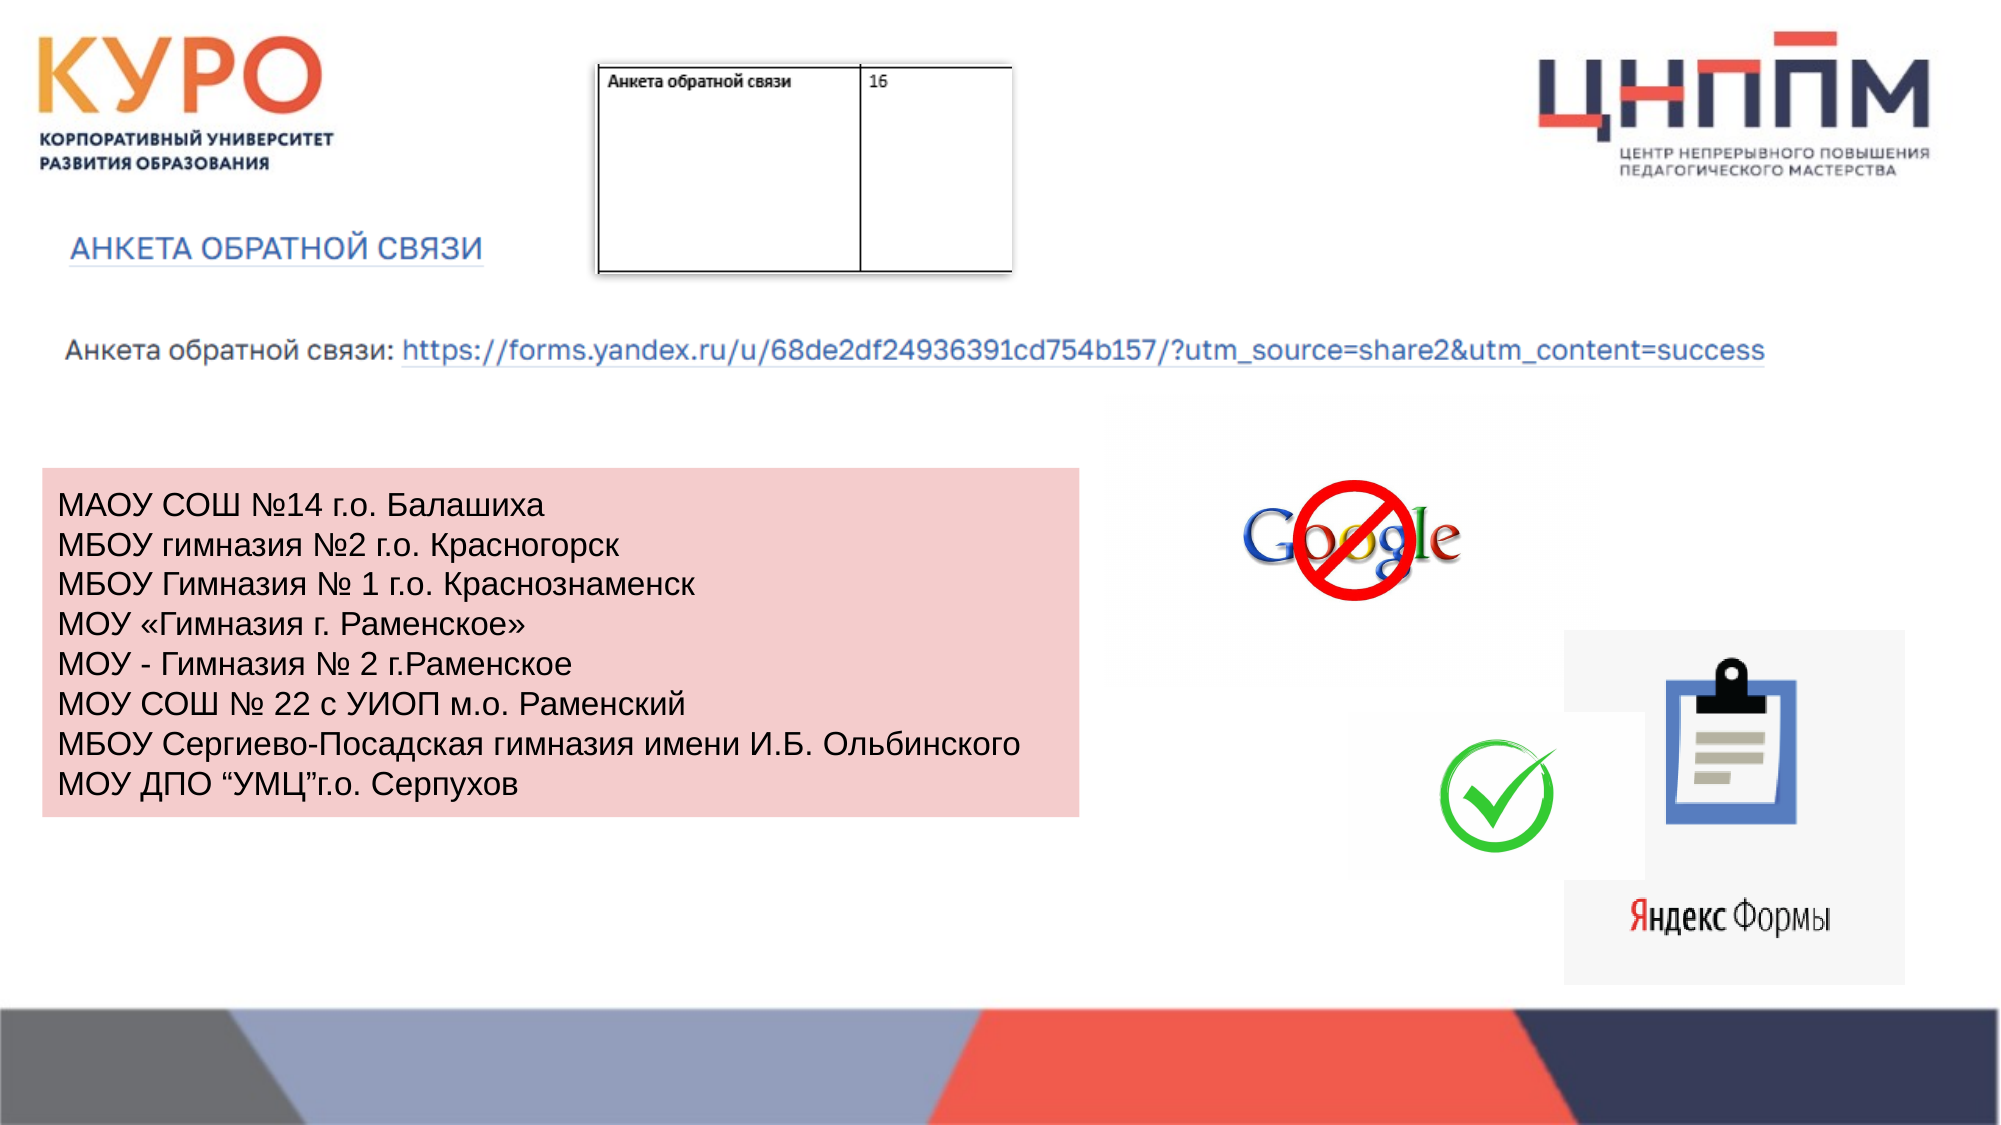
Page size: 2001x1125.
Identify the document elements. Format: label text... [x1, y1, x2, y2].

picture [0, 0, 2001, 1125]
text_box МАОУ СОШ №14 г.о. Балашиха МБОУ гимназия №2 г.о. Красногорск МБОУ Гимназия № 1 г.о. Краснознаменск МОУ «Гимназия г. Раменское» МОУ - Гимназия № 2 г.Раменское МОУ СОШ № 22 с УИОП м.о. Раменский МБОУ Сергиево-Посадская гимназия имени И.Б. Ольбинского МОУ ДПО “УМЦ”г.о. Серпухов [42, 467, 1080, 818]
